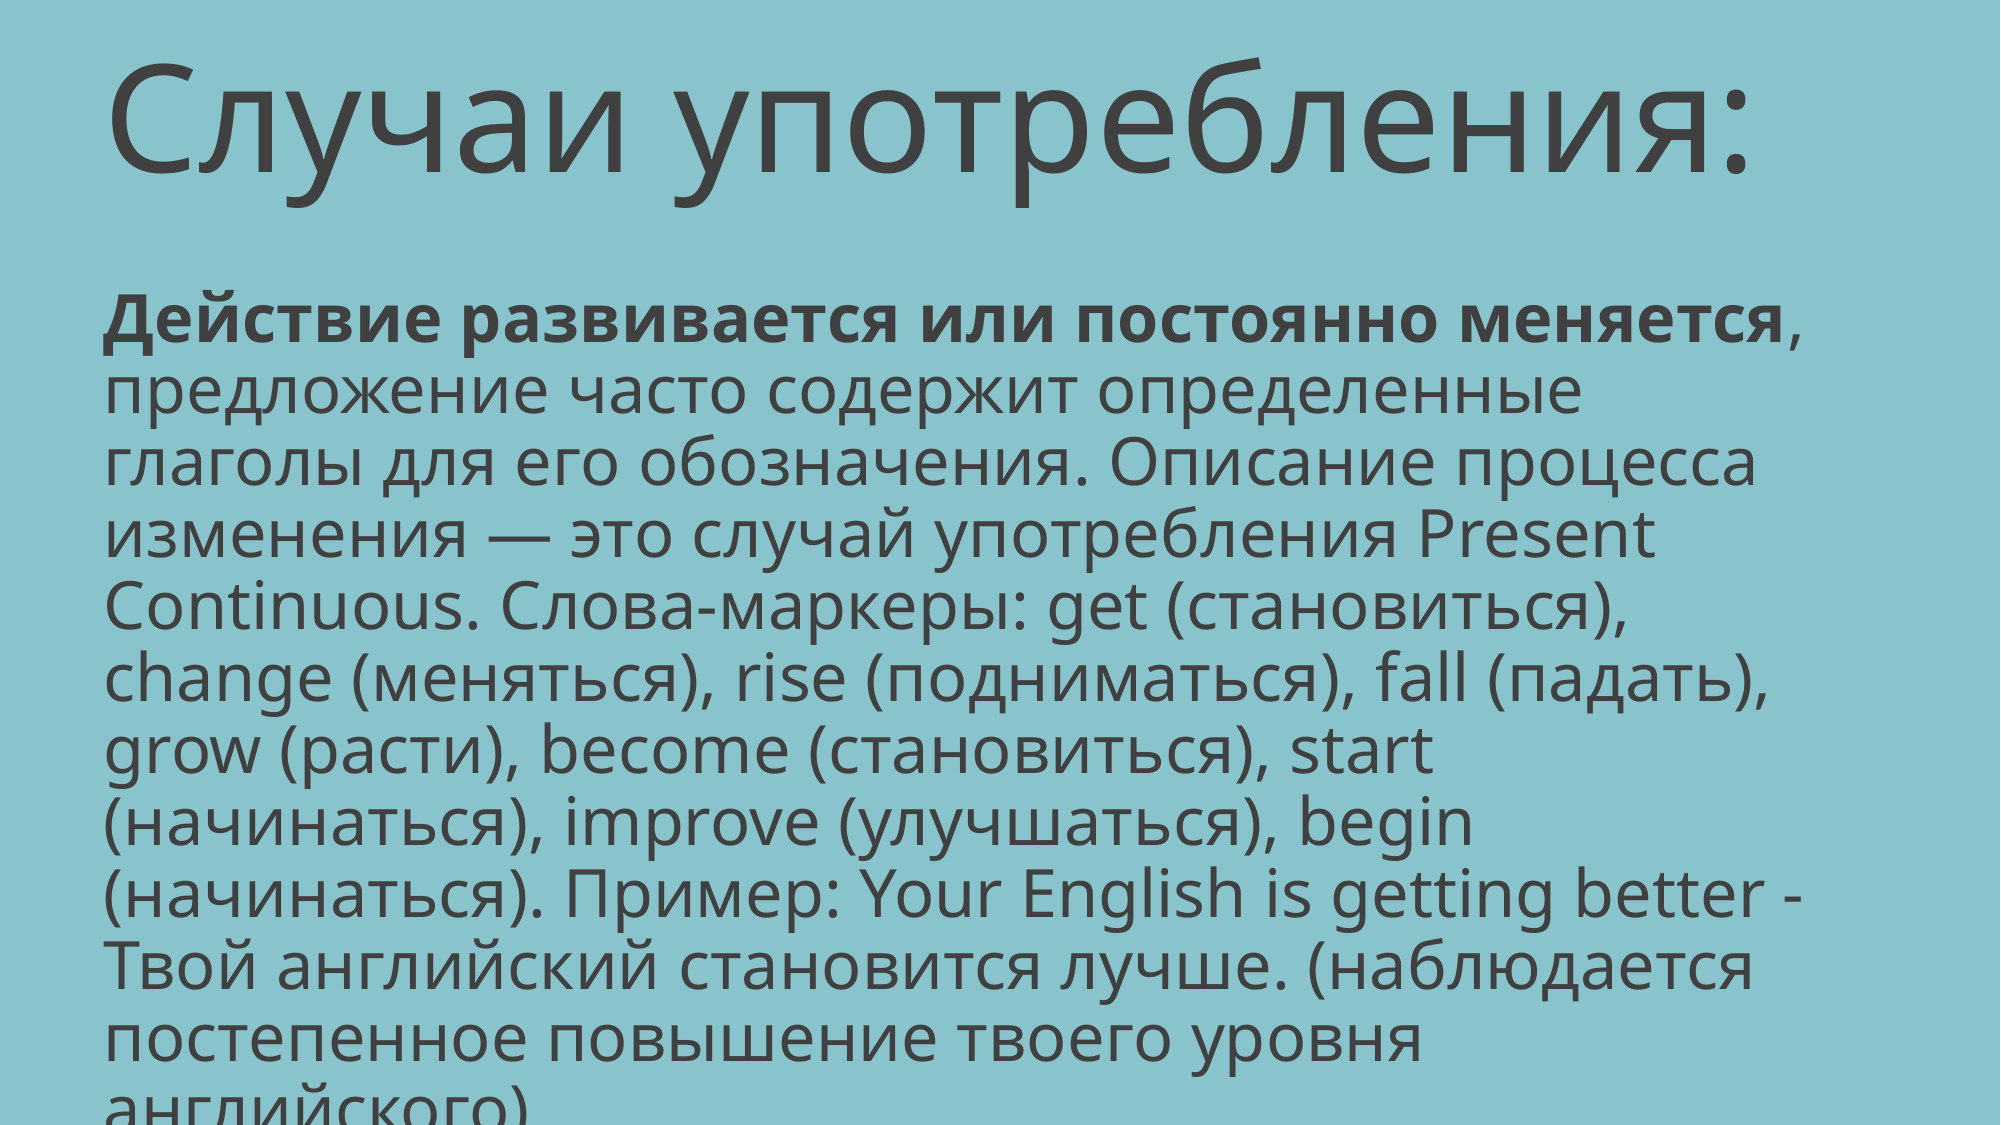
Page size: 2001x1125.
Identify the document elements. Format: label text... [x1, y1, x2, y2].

title Случаи употребления: [88, 35, 1845, 263]
list Действие развивается или постоянно меняется, предложение часто содержит определенные глаголы для его обозначения. Описание процесса изменения — это случай употребления Present Continuous. Слова-маркеры: get (становиться), change (меняться), rise (подниматься), fall (падать), grow (расти), become (становиться), start (начинаться), improve (улучшаться), begin (начинаться). Пример: Your English is getting better - Твой английский становится лучше. (наблюдается постепенное повышение твоего уровня английского) [88, 277, 1845, 1020]
